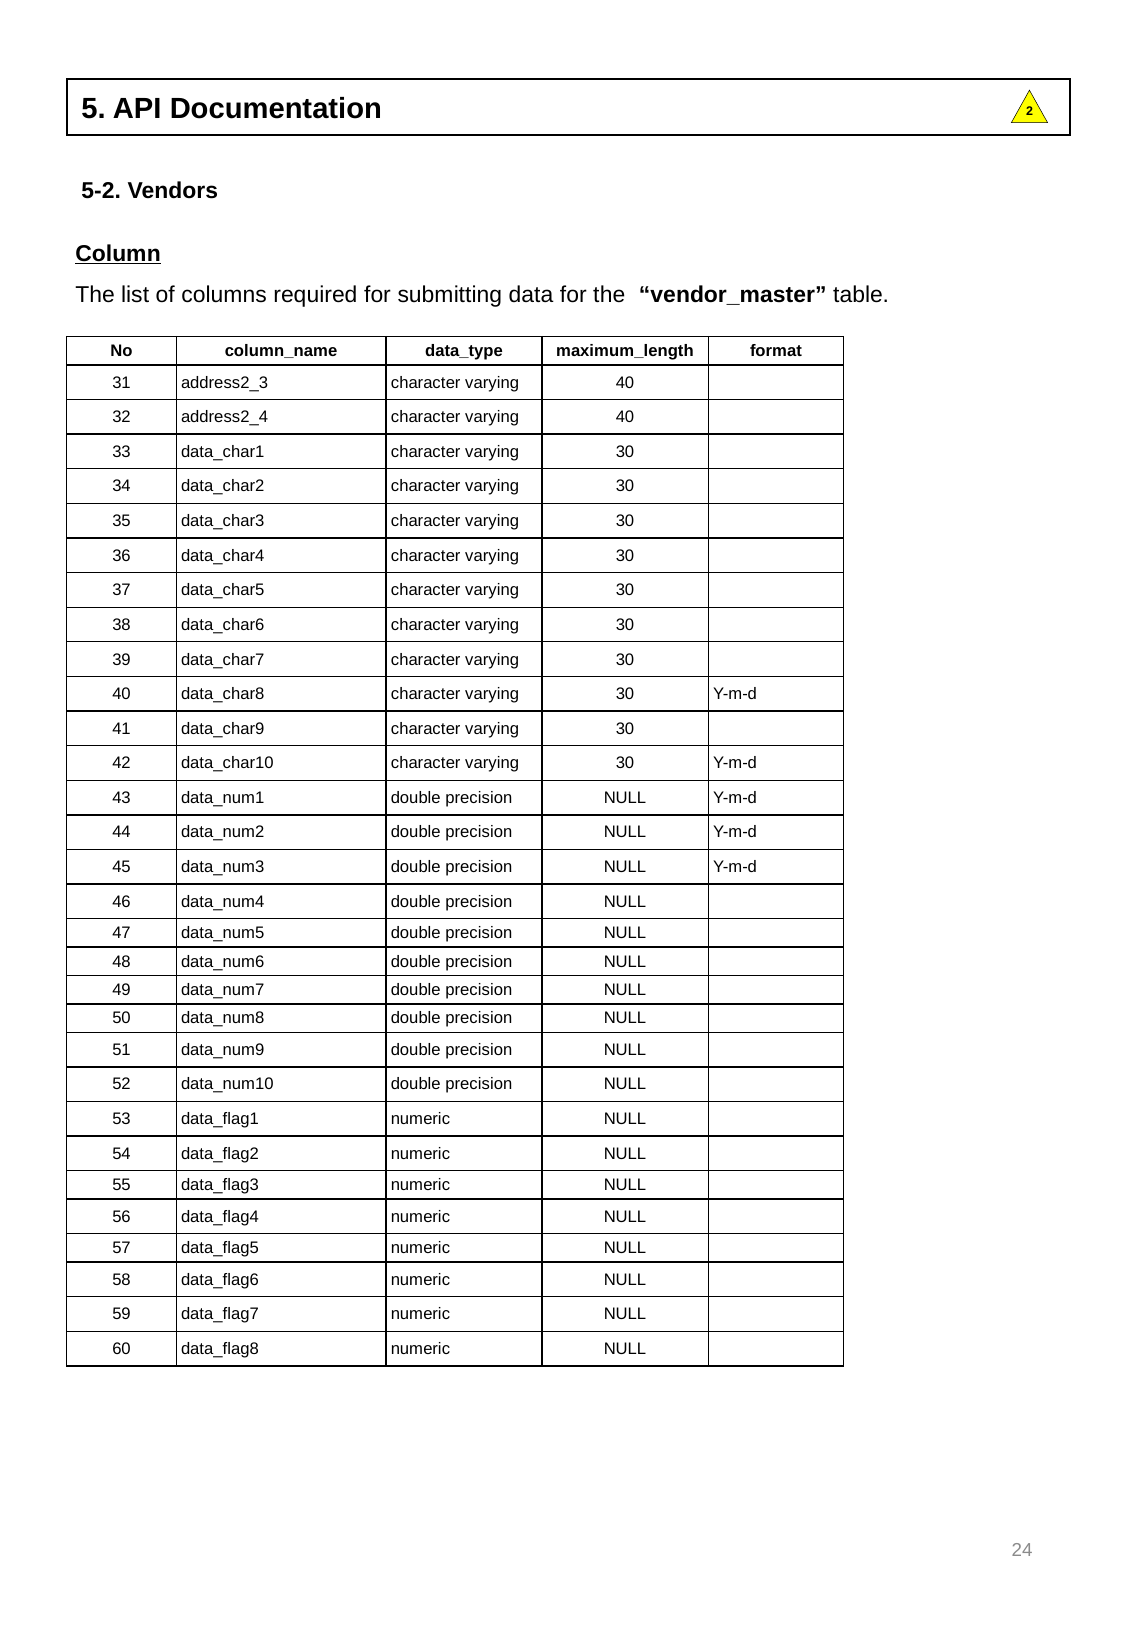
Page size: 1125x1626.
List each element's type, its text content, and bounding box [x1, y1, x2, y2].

table_cell double precision [387, 781, 541, 814]
table_cell NULL [543, 1171, 708, 1198]
table_cell character varying [387, 712, 541, 745]
table_cell double precision [387, 919, 541, 946]
table_cell [709, 504, 843, 537]
table_cell 53 [67, 1102, 176, 1135]
text_box 2 [1009, 88, 1050, 124]
table_cell data_num5 [177, 919, 385, 946]
table_cell data_char3 [177, 504, 385, 537]
table_cell 45 [67, 850, 176, 883]
table_cell NULL [543, 1068, 708, 1101]
table_cell 38 [67, 608, 176, 641]
table_cell data_num3 [177, 850, 385, 883]
table_cell [709, 1171, 843, 1198]
table_cell [709, 1234, 843, 1261]
table_cell 58 [67, 1263, 176, 1296]
table_cell NULL [543, 850, 708, 883]
table_cell data_num2 [177, 816, 385, 849]
table_cell character varying [387, 435, 541, 468]
table_header No [67, 337, 176, 364]
table_cell double precision [387, 816, 541, 849]
table_cell Y-m-d [709, 816, 843, 849]
table_cell 30 [543, 746, 708, 780]
table_cell data_char6 [177, 608, 385, 641]
table_cell 30 [543, 504, 708, 537]
table_cell numeric [387, 1297, 541, 1331]
table_cell [709, 642, 843, 676]
table_header data_type [387, 337, 541, 364]
table_cell data_num9 [177, 1033, 385, 1066]
table_cell 30 [543, 712, 708, 745]
table_cell numeric [387, 1234, 541, 1261]
table_cell NULL [543, 885, 708, 918]
table_cell [709, 1263, 843, 1296]
table_cell data_num4 [177, 885, 385, 918]
table_cell 31 [67, 366, 176, 399]
table_cell [709, 1033, 843, 1066]
table_cell 42 [67, 746, 176, 780]
table_cell Y-m-d [709, 677, 843, 710]
table_cell [709, 976, 843, 1003]
table_cell data_flag4 [177, 1200, 385, 1233]
table_cell data_num8 [177, 1005, 385, 1032]
table_cell character varying [387, 642, 541, 676]
table_cell [709, 366, 843, 399]
table_cell data_char1 [177, 435, 385, 468]
table_cell [709, 400, 843, 433]
table_cell [709, 573, 843, 607]
table_cell data_num7 [177, 976, 385, 1003]
table_cell character varying [387, 573, 541, 607]
table_cell [709, 1102, 843, 1135]
table_cell [709, 539, 843, 572]
table_cell double precision [387, 948, 541, 975]
table_cell NULL [543, 1332, 708, 1365]
table_cell data_char7 [177, 642, 385, 676]
table_header column_name [177, 337, 385, 364]
table_cell 59 [67, 1297, 176, 1331]
table_cell data_flag2 [177, 1137, 385, 1170]
table_cell NULL [543, 816, 708, 849]
table_cell numeric [387, 1102, 541, 1135]
table_cell double precision [387, 885, 541, 918]
table_cell address2_3 [177, 366, 385, 399]
table_cell 41 [67, 712, 176, 745]
table_cell double precision [387, 976, 541, 1003]
table_cell NULL [543, 1137, 708, 1170]
table_cell 39 [67, 642, 176, 676]
table_cell [709, 469, 843, 503]
table_cell 57 [67, 1234, 176, 1261]
table_header format [709, 337, 843, 364]
table_cell 48 [67, 948, 176, 975]
table_cell 30 [543, 608, 708, 641]
table_cell data_num1 [177, 781, 385, 814]
table_cell 51 [67, 1033, 176, 1066]
table_cell data_char9 [177, 712, 385, 745]
table_cell NULL [543, 1005, 708, 1032]
table_cell 49 [67, 976, 176, 1003]
table_cell 46 [67, 885, 176, 918]
slide_number 24 [794, 1506, 1048, 1593]
table_cell NULL [543, 976, 708, 1003]
table_cell NULL [543, 1263, 708, 1296]
table_cell numeric [387, 1200, 541, 1233]
table_cell Y-m-d [709, 850, 843, 883]
table_cell 30 [543, 469, 708, 503]
table_cell 34 [67, 469, 176, 503]
table_cell [709, 919, 843, 946]
table_cell [709, 1005, 843, 1032]
table_cell [709, 1200, 843, 1233]
table_cell 56 [67, 1200, 176, 1233]
table_cell NULL [543, 1200, 708, 1233]
table_cell numeric [387, 1171, 541, 1198]
table_cell character varying [387, 504, 541, 537]
table_cell NULL [543, 781, 708, 814]
table_cell data_flag5 [177, 1234, 385, 1261]
table_cell double precision [387, 1033, 541, 1066]
table_cell 47 [67, 919, 176, 946]
table_cell 36 [67, 539, 176, 572]
table_cell NULL [543, 919, 708, 946]
table_cell numeric [387, 1137, 541, 1170]
table_cell NULL [543, 1297, 708, 1331]
table_header maximum_length [543, 337, 708, 364]
table_cell [709, 948, 843, 975]
table_cell data_char10 [177, 746, 385, 780]
table_cell [709, 885, 843, 918]
table_cell 44 [67, 816, 176, 849]
table_cell 35 [67, 504, 176, 537]
table_cell character varying [387, 746, 541, 780]
table_cell [709, 1332, 843, 1365]
table_cell NULL [543, 1234, 708, 1261]
table_cell double precision [387, 1068, 541, 1101]
table_cell [709, 1297, 843, 1331]
table_cell 40 [67, 677, 176, 710]
table_cell double precision [387, 850, 541, 883]
table_cell 52 [67, 1068, 176, 1101]
table_cell data_num6 [177, 948, 385, 975]
text_box 5-2. Vendors [66, 168, 1071, 211]
table_cell 32 [67, 400, 176, 433]
table_cell data_num10 [177, 1068, 385, 1101]
table_cell 50 [67, 1005, 176, 1032]
table_cell double precision [387, 1005, 541, 1032]
table_cell data_flag6 [177, 1263, 385, 1296]
table_cell numeric [387, 1332, 541, 1365]
table_cell [709, 1137, 843, 1170]
text_box 5. API Documentation [66, 78, 1071, 136]
table_cell [709, 1068, 843, 1101]
table_cell data_char8 [177, 677, 385, 710]
table_cell 40 [543, 366, 708, 399]
table_cell Y-m-d [709, 781, 843, 814]
table_cell character varying [387, 539, 541, 572]
table_cell character varying [387, 677, 541, 710]
table_cell [709, 608, 843, 641]
table_cell address2_4 [177, 400, 385, 433]
table_cell data_flag8 [177, 1332, 385, 1365]
table_cell character varying [387, 608, 541, 641]
table_cell 43 [67, 781, 176, 814]
table_cell [709, 435, 843, 468]
table_cell data_char4 [177, 539, 385, 572]
table_cell 54 [67, 1137, 176, 1170]
table_cell character varying [387, 469, 541, 503]
table_cell 55 [67, 1171, 176, 1198]
text_box Column The list of columns required for submitting data for the “vendor_master” table. [60, 217, 1065, 315]
table_cell 30 [543, 642, 708, 676]
table_cell Y-m-d [709, 746, 843, 780]
table_cell [709, 712, 843, 745]
table_cell 30 [543, 539, 708, 572]
table_cell data_flag7 [177, 1297, 385, 1331]
table_cell 60 [67, 1332, 176, 1365]
table_cell NULL [543, 948, 708, 975]
table_cell character varying [387, 366, 541, 399]
table_cell 30 [543, 677, 708, 710]
table_cell 33 [67, 435, 176, 468]
table_cell data_flag3 [177, 1171, 385, 1198]
table_cell data_flag1 [177, 1102, 385, 1135]
table_cell NULL [543, 1033, 708, 1066]
table_cell 30 [543, 435, 708, 468]
table_cell 30 [543, 573, 708, 607]
table_cell character varying [387, 400, 541, 433]
table_cell numeric [387, 1263, 541, 1296]
table_cell data_char2 [177, 469, 385, 503]
table_cell 40 [543, 400, 708, 433]
table_cell data_char5 [177, 573, 385, 607]
table_cell 37 [67, 573, 176, 607]
table_cell NULL [543, 1102, 708, 1135]
